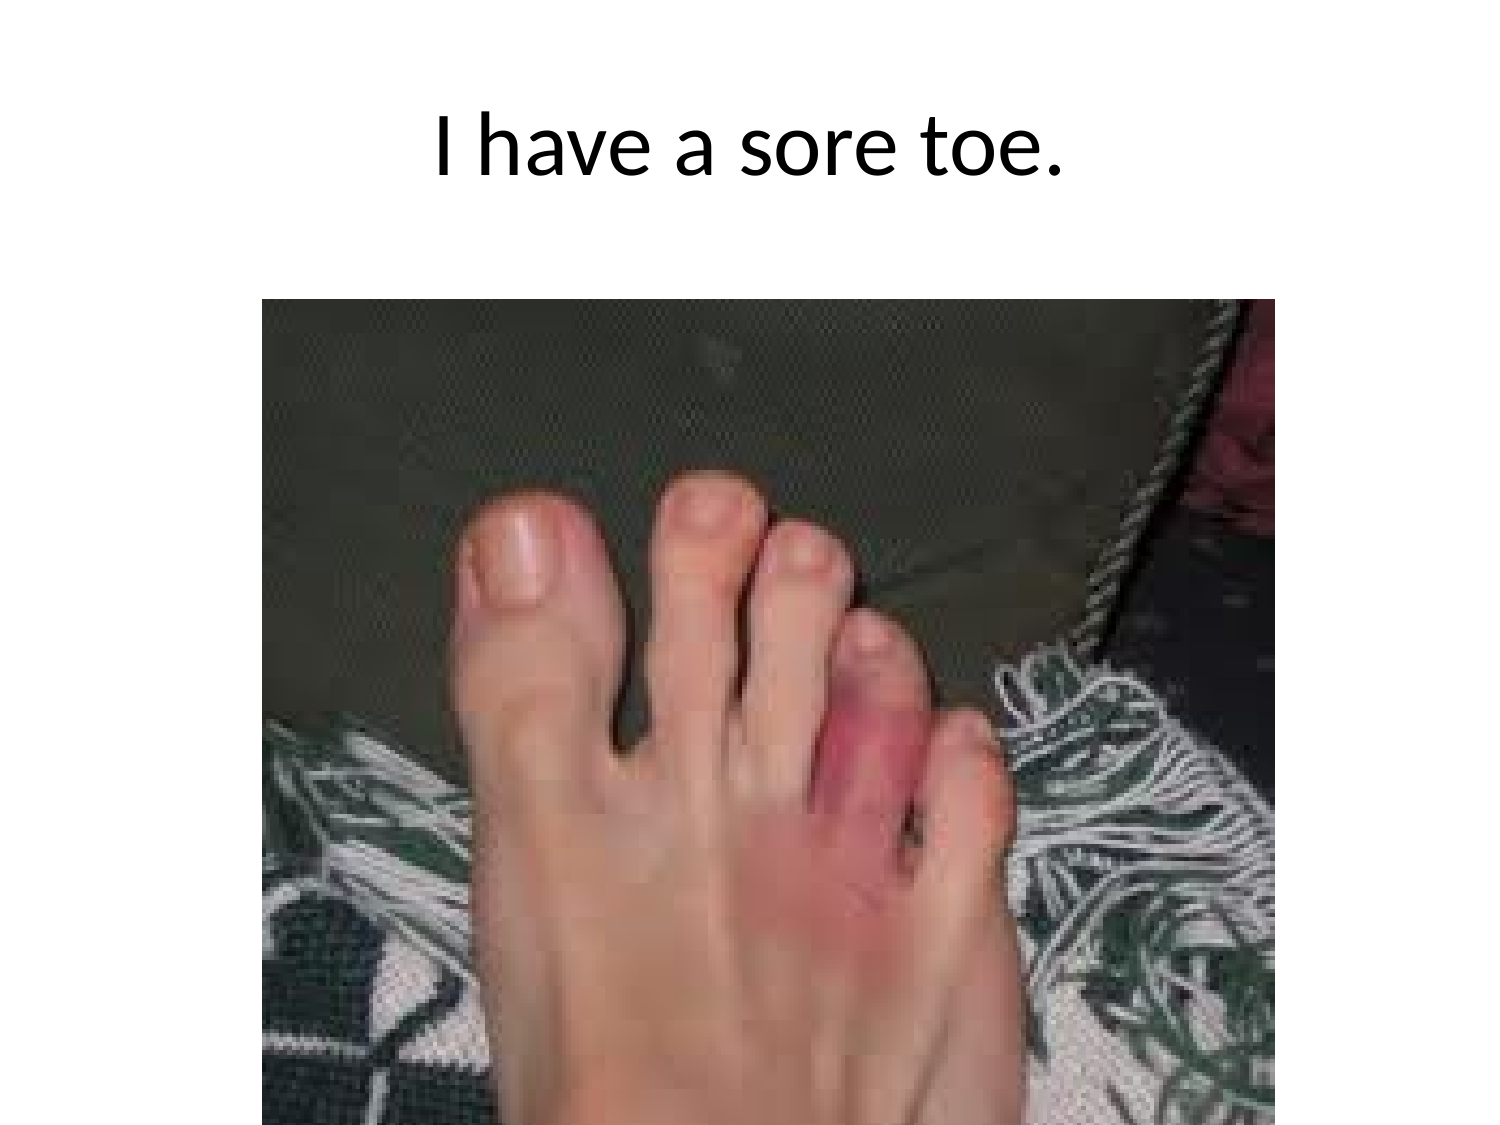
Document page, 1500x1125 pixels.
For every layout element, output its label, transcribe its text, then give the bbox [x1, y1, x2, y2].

title I have a sore toe. [75, 45, 1425, 233]
picture [262, 299, 1276, 1125]
